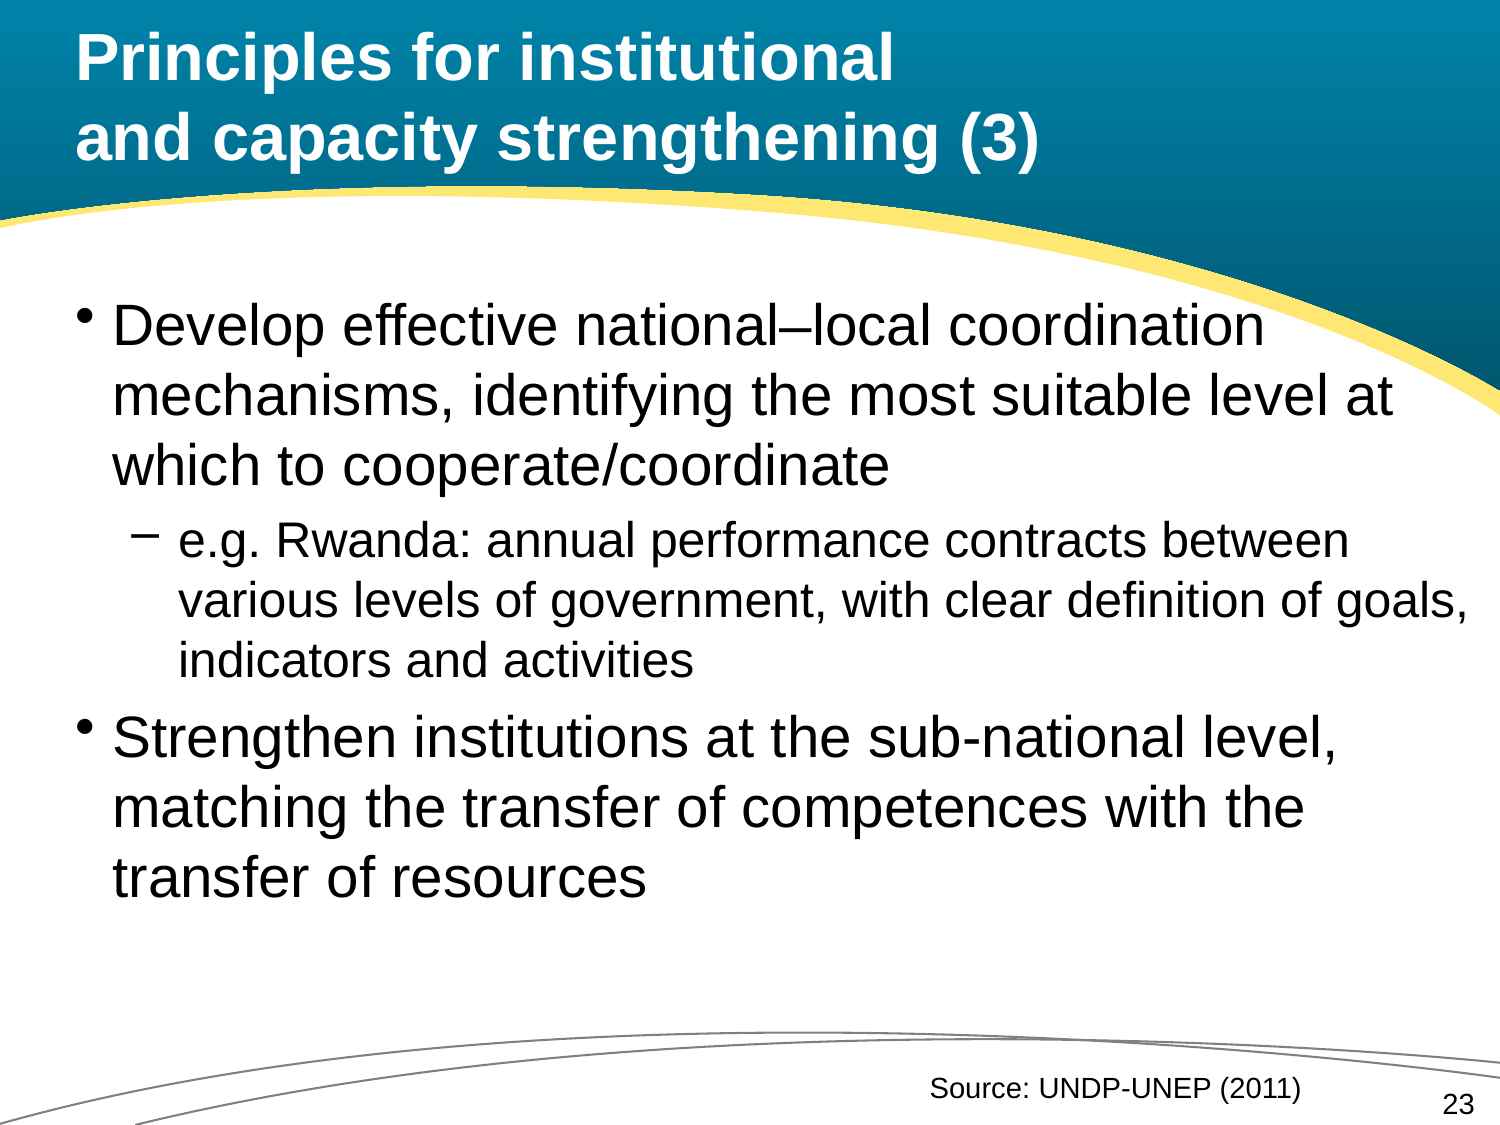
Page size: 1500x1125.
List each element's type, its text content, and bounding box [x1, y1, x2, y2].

text_box Source: UNDP-UNEP (2011) [637, 1062, 1325, 1113]
title Principles for institutional and capacity strengthening (3) [74, 0, 1476, 188]
slide_number 23 [1325, 1084, 1476, 1113]
list Develop effective national–local coordination mechanisms, identifying the most suitable level at which to cooperate/coordinate e.g. Rwanda: annual performance contracts between various levels of government, with clear definition of goals, indicators and activities Strengthen institutions at the sub-national level, matching the transfer of competences with the transfer of resources [74, 287, 1476, 1076]
